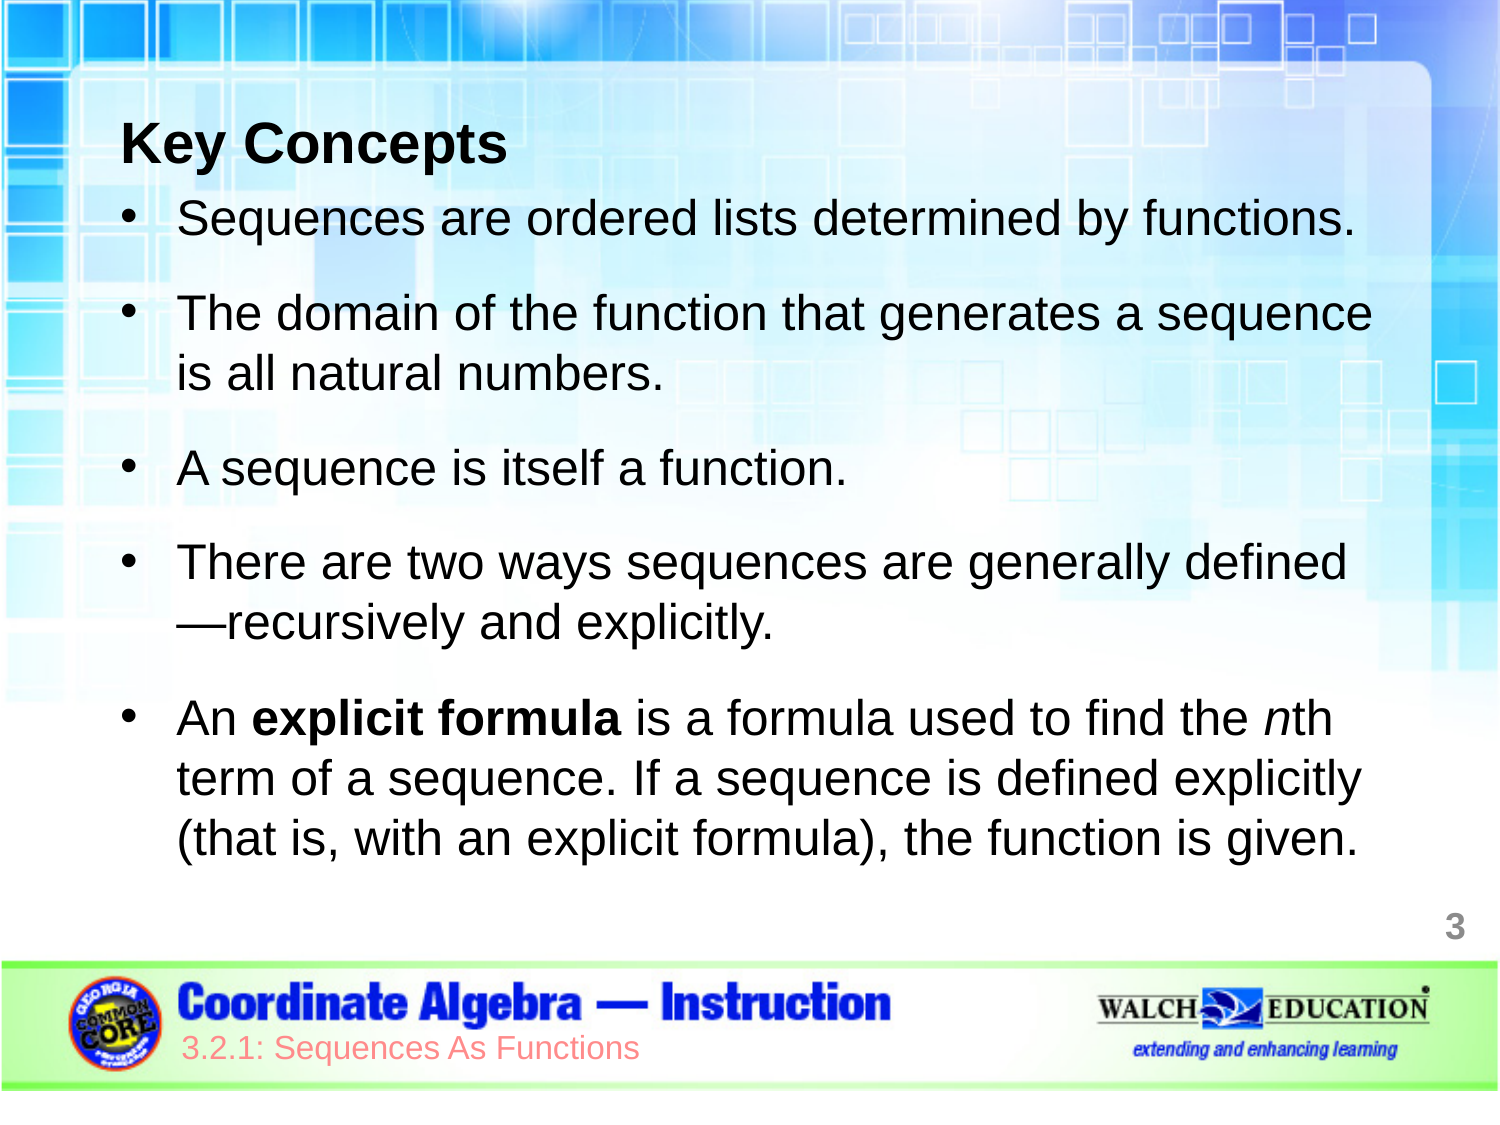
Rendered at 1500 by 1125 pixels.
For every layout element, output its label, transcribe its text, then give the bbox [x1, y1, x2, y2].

picture [1, 0, 1500, 1091]
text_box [1212, 685, 1244, 740]
footer 3.2.1: Sequences As Functions [166, 1024, 1080, 1069]
slide_number 3 [1361, 901, 1481, 949]
subtitle Key Concepts Sequences are ordered lists determined by functions. The domain of the function that generates a sequence is all natural numbers. A sequence is itself a function. There are two ways sequences are generally defined—recursively and explicitly. An explicit formula is a formula used to find the nth term of a sequence. If a sequence is defined explicitly (that is, with an explicit formula), the function is given. [105, 97, 1394, 918]
